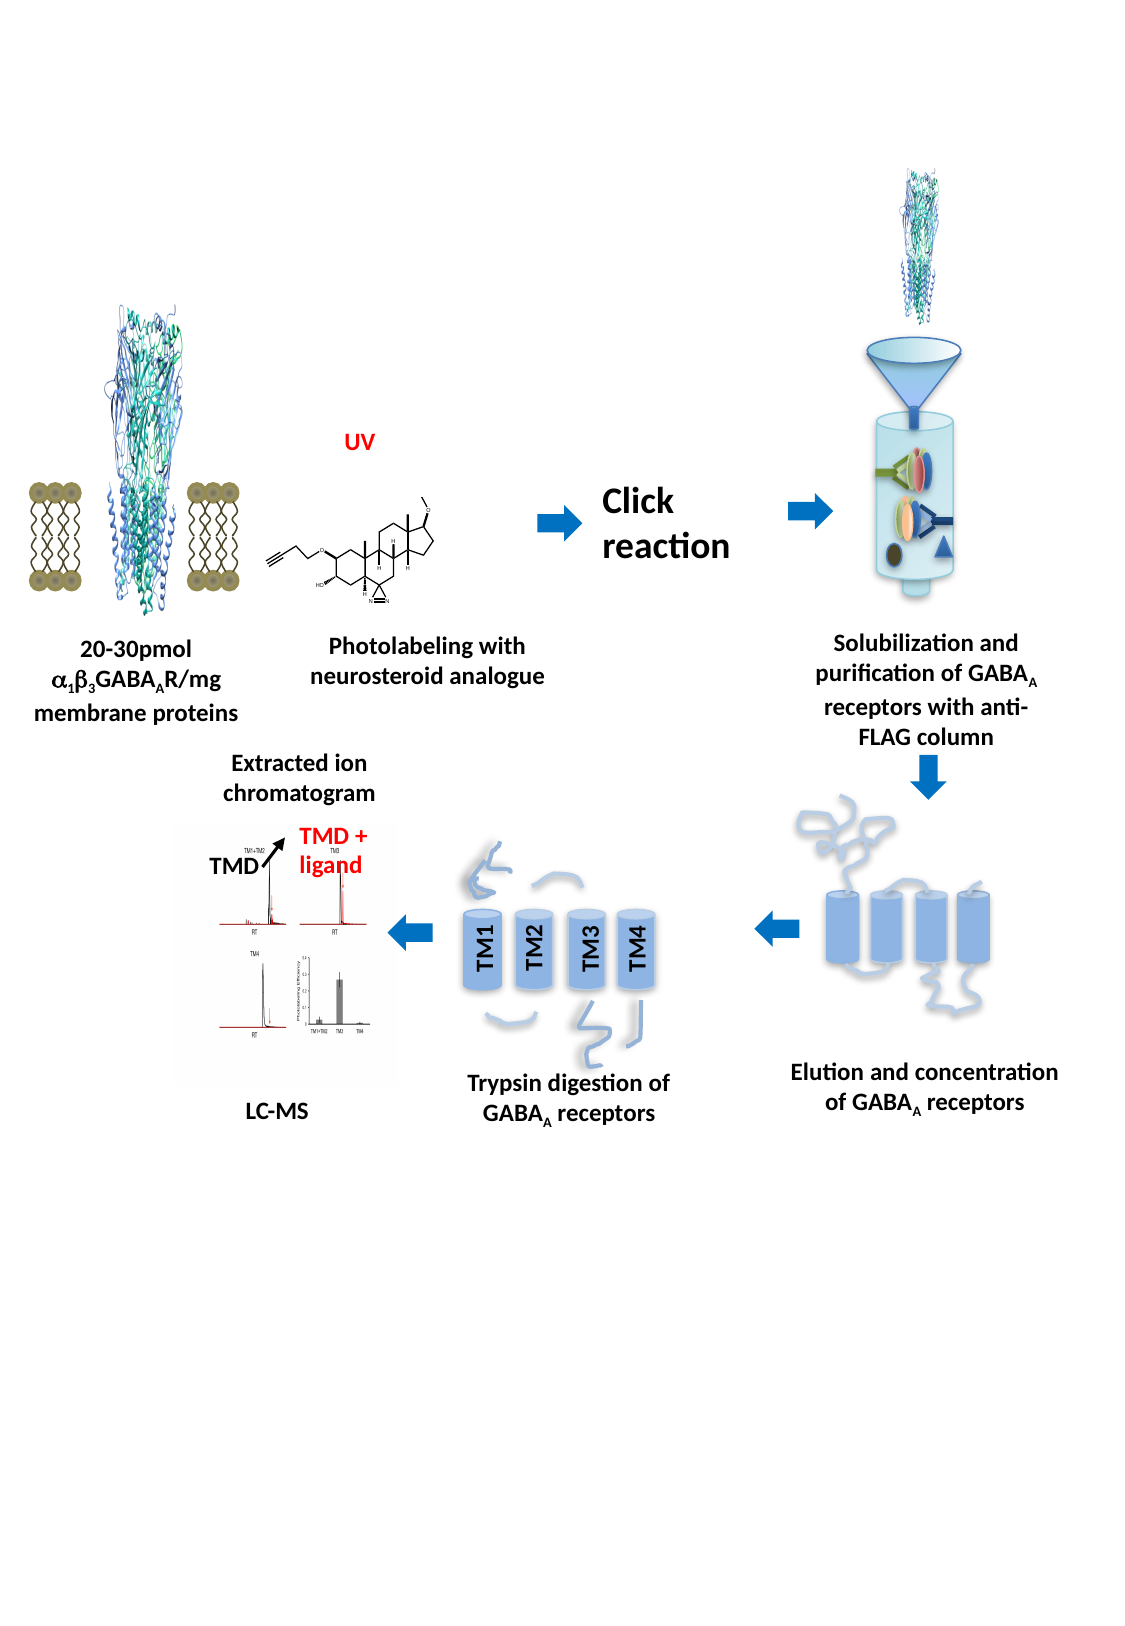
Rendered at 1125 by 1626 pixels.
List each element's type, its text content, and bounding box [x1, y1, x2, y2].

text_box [262, 837, 286, 868]
text_box Solubilization and purification of GABAA receptors with anti-FLAG column [790, 618, 1063, 758]
text_box [752, 908, 791, 949]
text_box Elution and concentration of GABAA receptors [765, 1048, 1085, 1127]
text_box [403, 912, 435, 953]
text_box Click reaction [587, 468, 755, 619]
text_box [908, 752, 949, 793]
text_box TMD + ligand [284, 811, 413, 887]
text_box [460, 822, 659, 1068]
text_box [786, 490, 836, 532]
text_box LC-MS [141, 1087, 413, 1133]
picture [174, 824, 398, 1086]
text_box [12, 267, 261, 735]
text_box Extracted ion chromatogram [204, 739, 396, 814]
text_box Trypsin digestion of GABAA receptors [433, 1058, 705, 1138]
text_box UV [329, 417, 408, 463]
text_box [264, 497, 436, 610]
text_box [796, 795, 990, 1014]
text_box [535, 503, 585, 544]
text_box Photolabeling with neurosteroid analogue [294, 622, 561, 697]
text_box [858, 149, 975, 597]
